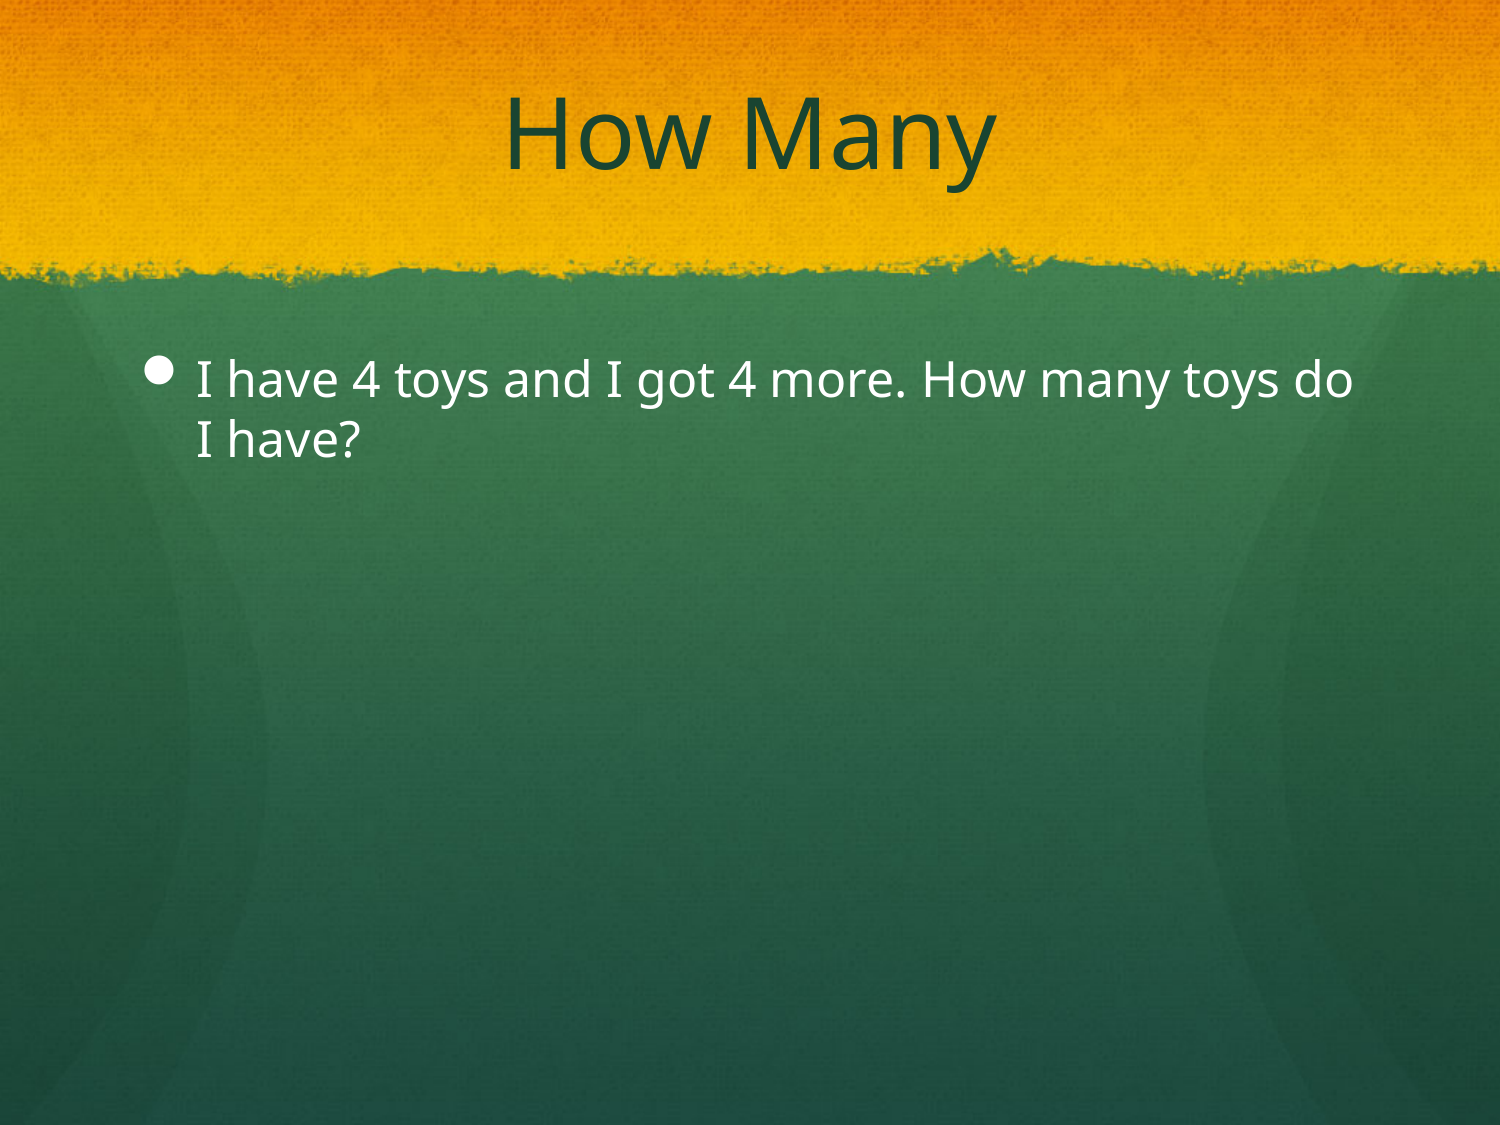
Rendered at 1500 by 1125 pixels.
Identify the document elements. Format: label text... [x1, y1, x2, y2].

title How Many [125, 13, 1375, 246]
picture [0, 0, 1500, 1125]
list I have 4 toys and I got 4 more. How many toys do I have? [125, 339, 1375, 1026]
